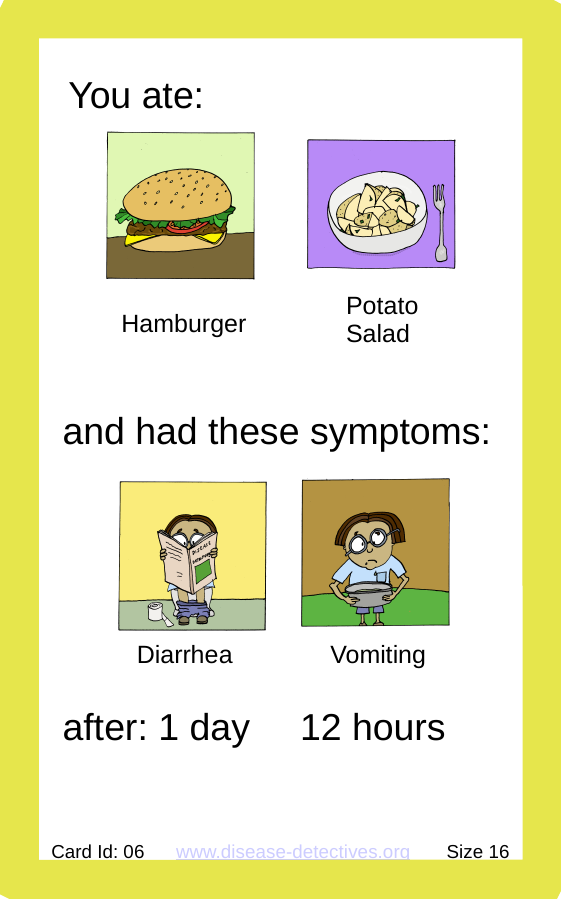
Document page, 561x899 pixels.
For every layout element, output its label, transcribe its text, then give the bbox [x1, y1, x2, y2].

picture [307, 139, 456, 270]
text_box Potato Salad [331, 283, 450, 354]
picture [106, 131, 255, 280]
text_box Diarrhea [114, 634, 256, 675]
text_box Hamburger [106, 301, 302, 344]
text_box Vomiting [307, 635, 450, 675]
text_box [18, 17, 544, 881]
picture [301, 478, 450, 628]
picture [118, 479, 267, 631]
